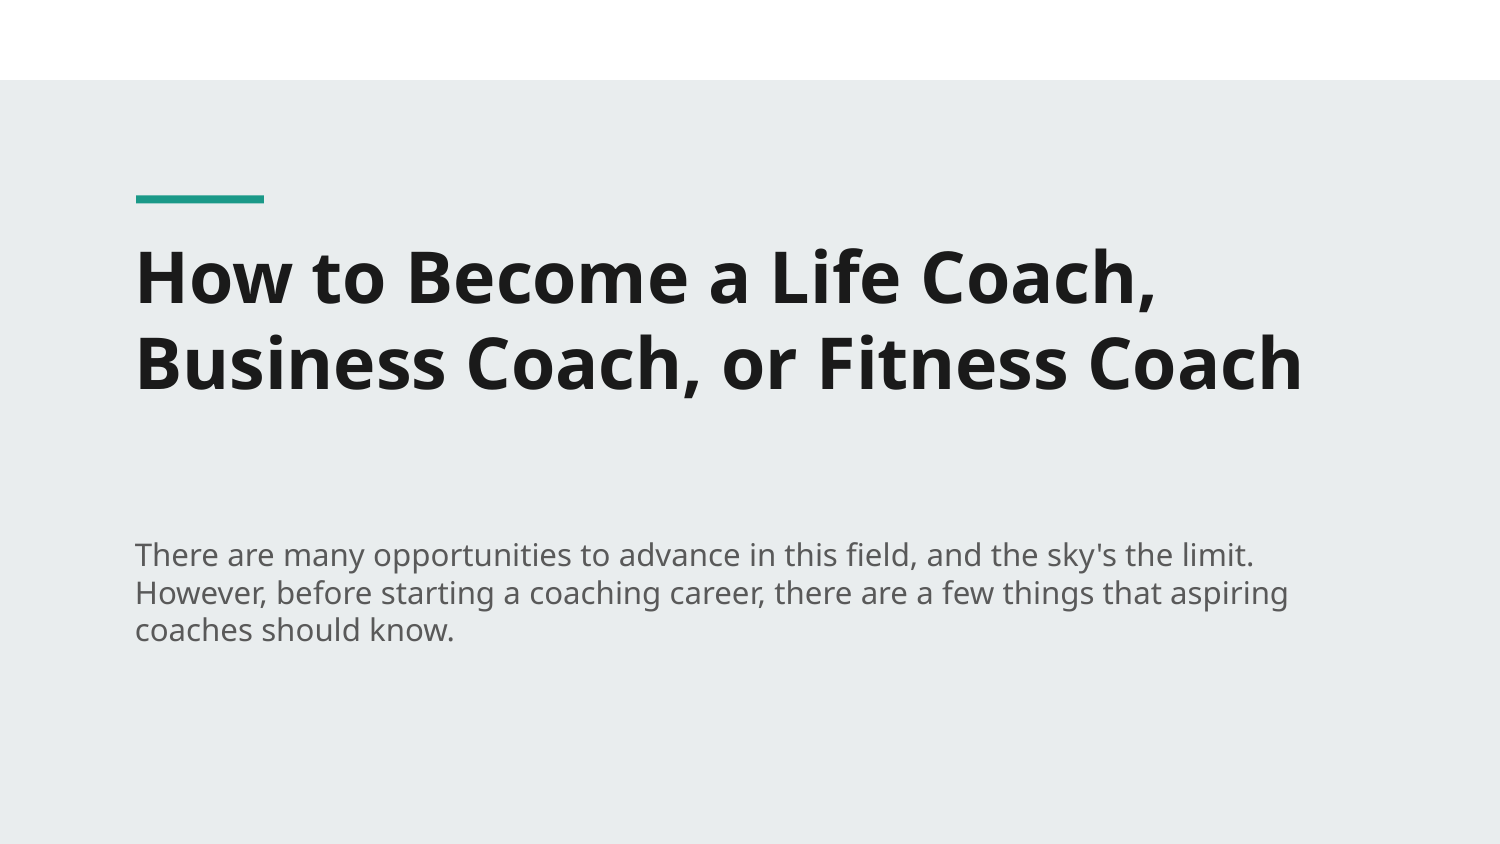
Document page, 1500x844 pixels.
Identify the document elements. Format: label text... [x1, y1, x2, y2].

title How to Become a Life Coach, Business Coach, or Fitness Coach [119, 216, 1381, 490]
subtitle There are many opportunities to advance in this field, and the sky's the limit. However, before starting a coaching career, there are a few things that aspiring coaches should know. [119, 520, 1381, 643]
